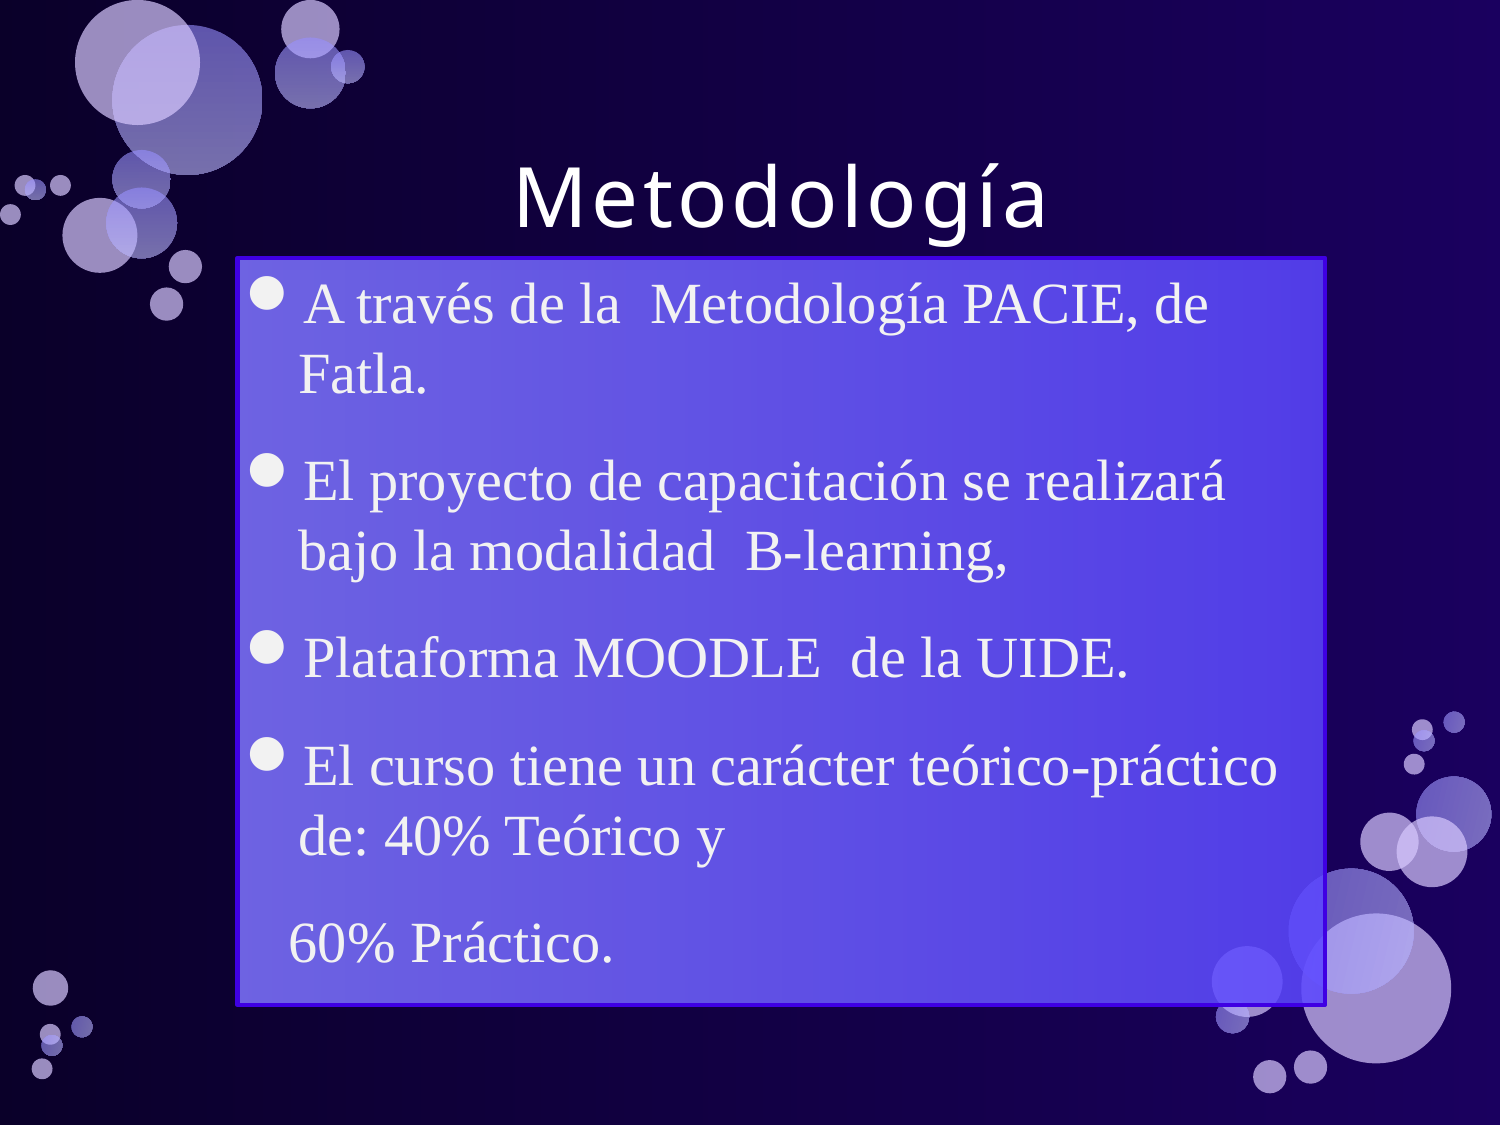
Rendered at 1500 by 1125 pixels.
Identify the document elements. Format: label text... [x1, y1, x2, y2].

title Metodología [237, 99, 1325, 256]
list A través de la Metodología PACIE, de Fatla. El proyecto de capacitación se realizará bajo la modalidad B-learning, Plataforma MOODLE de la UIDE. El curso tiene un carácter teórico-práctico de: 40% Teórico y 60% Práctico. [235, 256, 1327, 1007]
